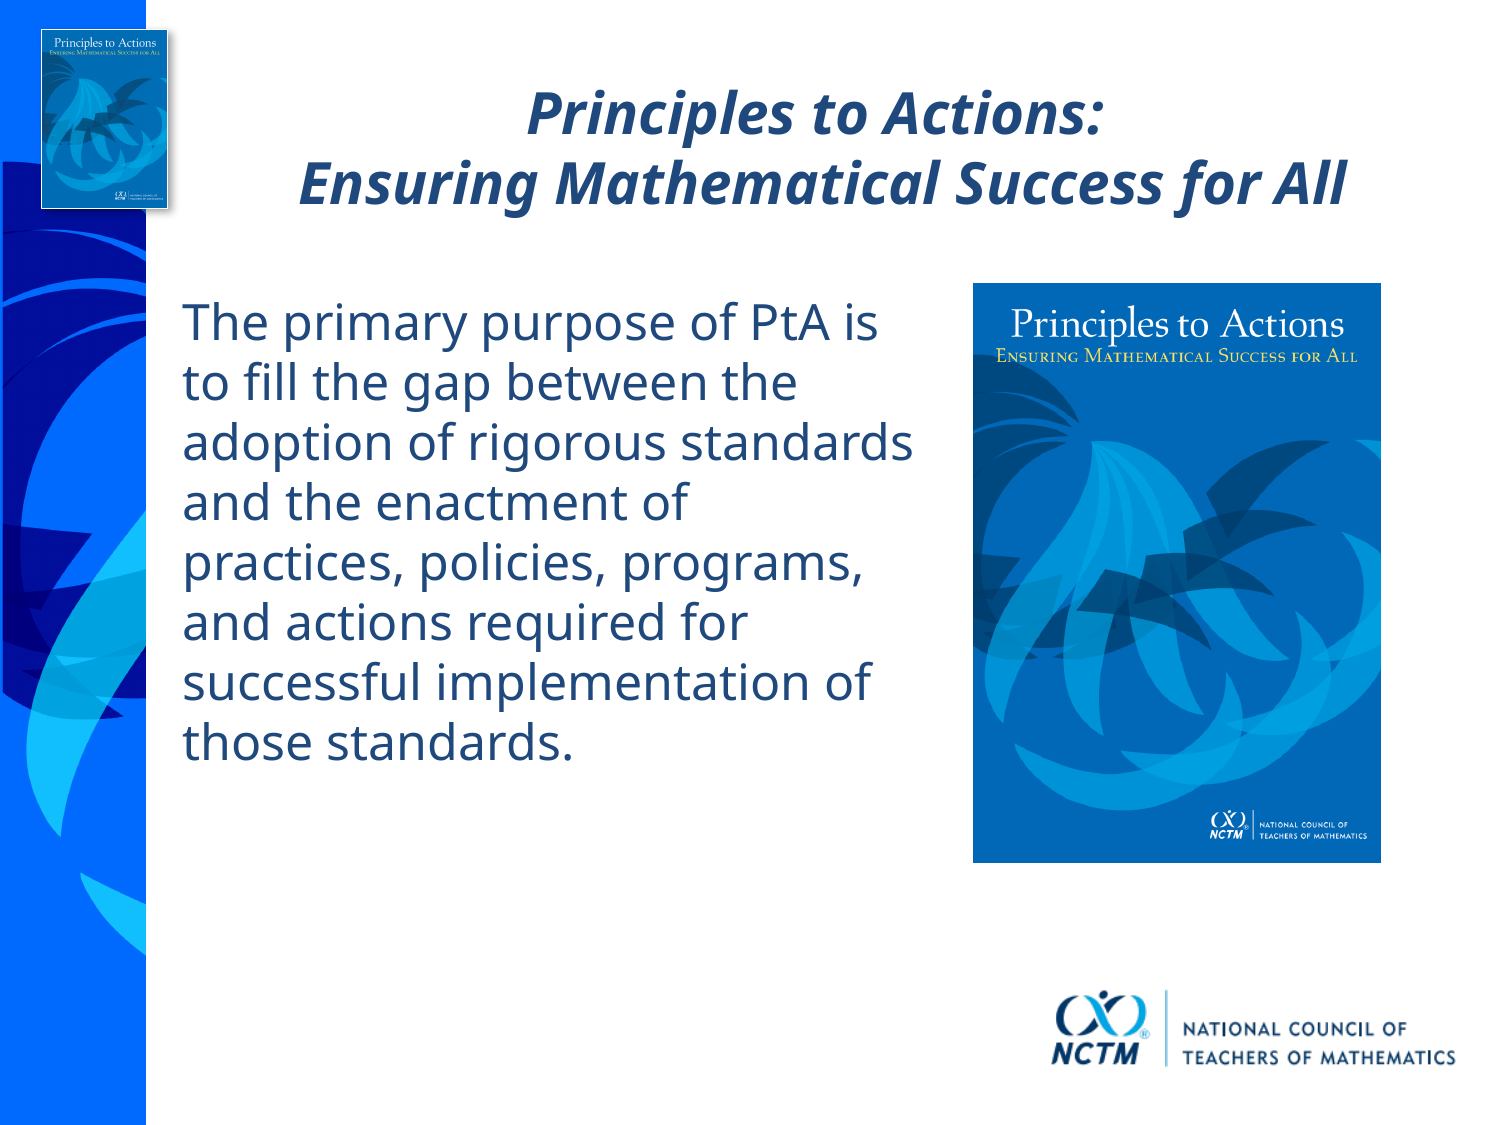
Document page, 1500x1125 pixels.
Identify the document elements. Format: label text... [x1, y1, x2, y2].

picture [0, 0, 168, 1125]
text_box The primary purpose of PtA is to fill the gap between the adoption of rigorous standards and the enactment of practices, policies, programs, and actions required for successful implementation of those standards. [167, 283, 933, 971]
picture [1034, 969, 1474, 1085]
picture [973, 283, 1381, 863]
picture [1331, 661, 1338, 669]
text_box Principles to Actions: Ensuring Mathematical Success for All [151, 52, 1500, 240]
